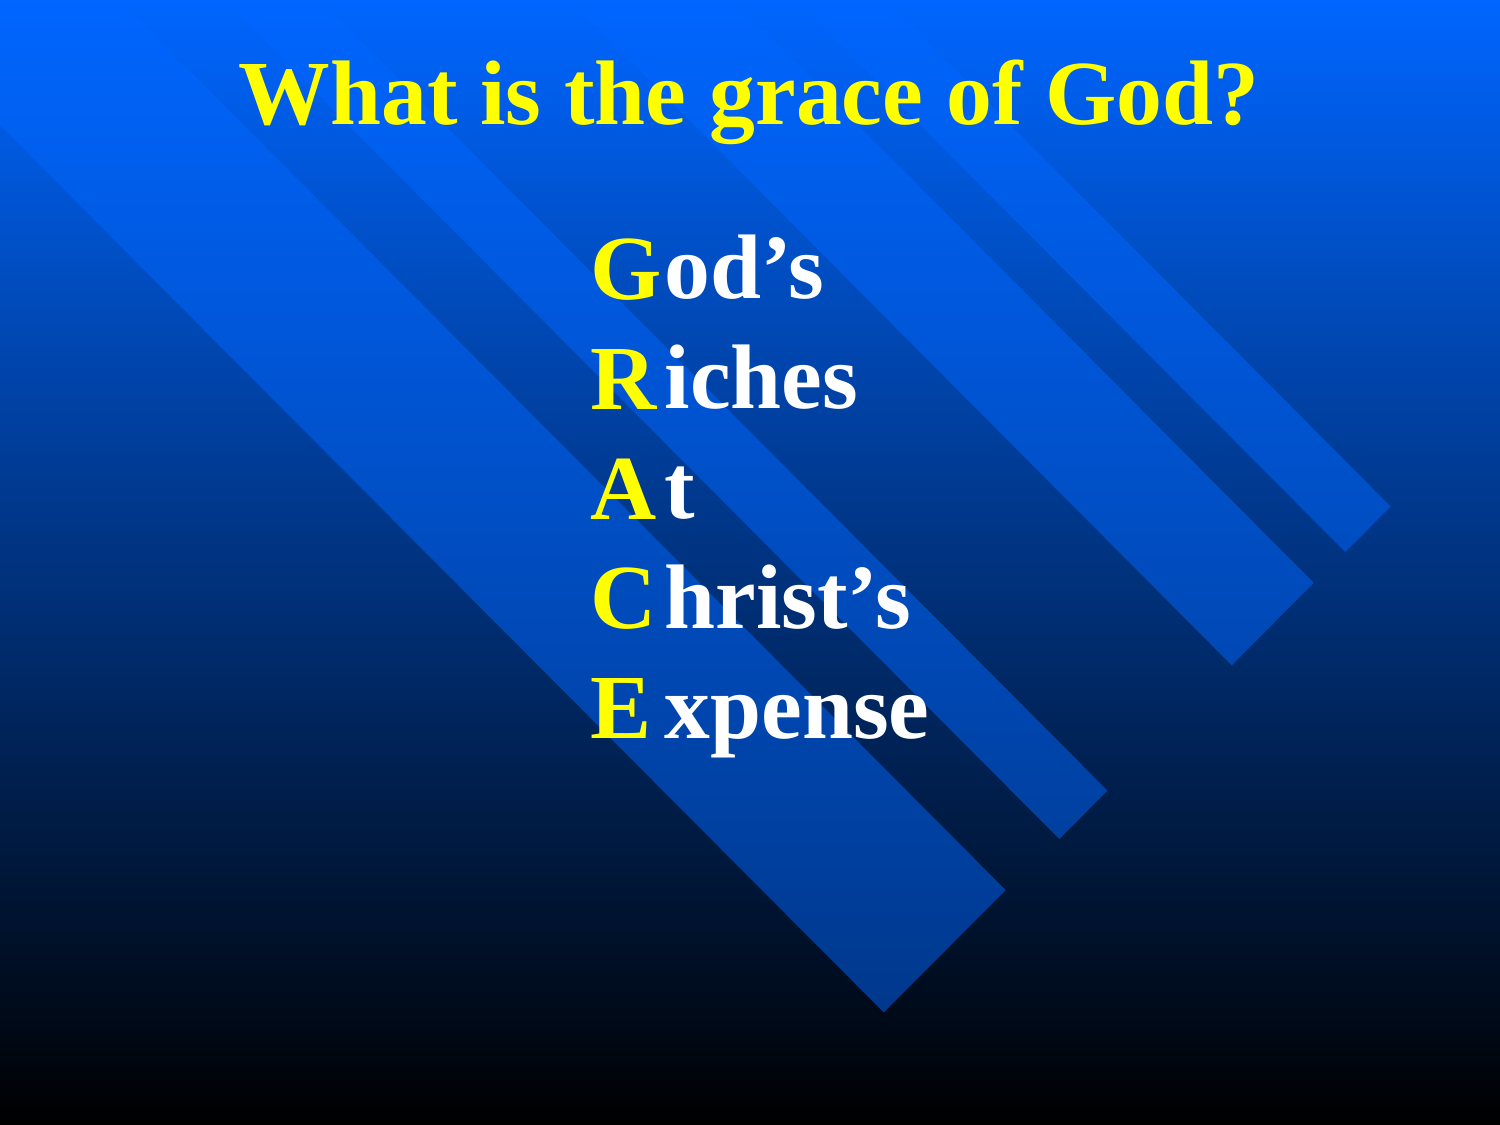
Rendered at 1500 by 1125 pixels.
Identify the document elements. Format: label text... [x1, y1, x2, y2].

title What is the grace of God? [0, 0, 1500, 176]
list G R A C E [574, 199, 650, 863]
text_box od’s iches t hrist’s xpense [650, 199, 1063, 863]
